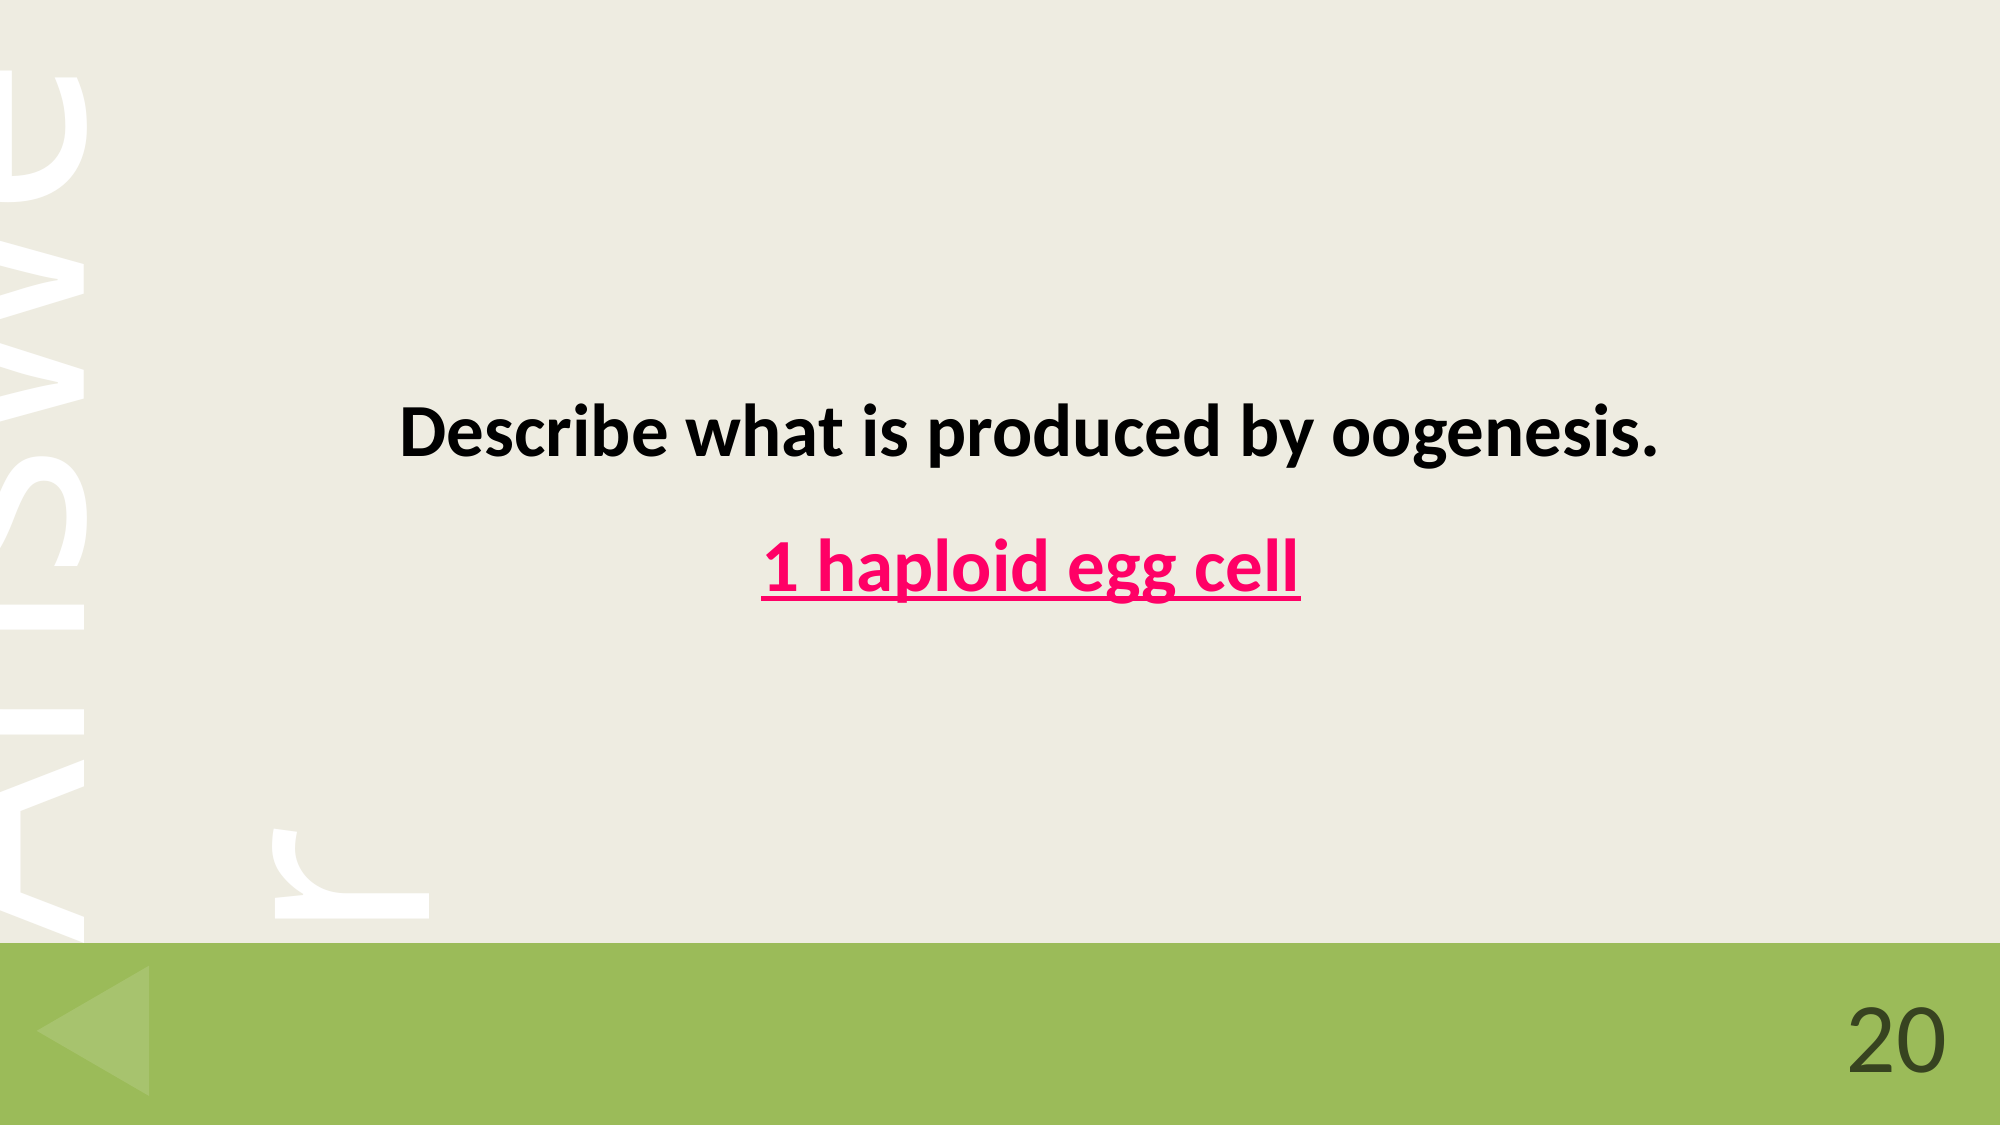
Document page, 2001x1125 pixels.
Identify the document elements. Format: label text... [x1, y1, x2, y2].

list 20 [1494, 967, 1963, 1097]
list Describe what is produced by oogenesis. 1 haploid egg cell [302, 307, 1760, 636]
